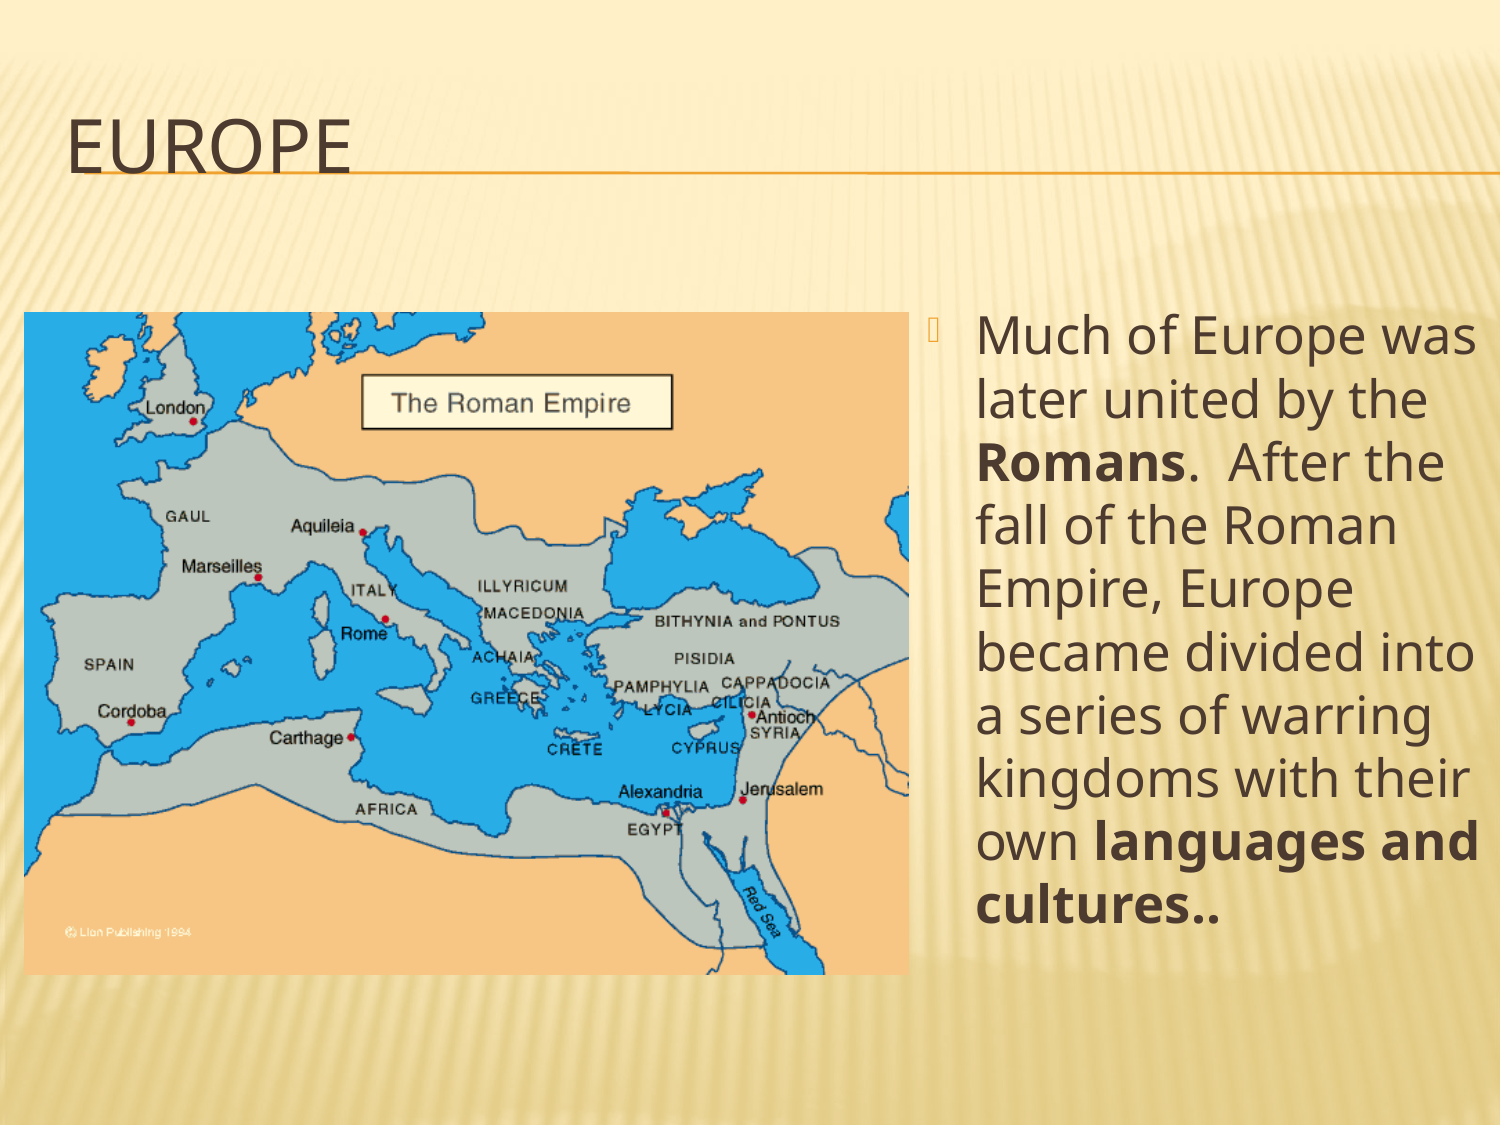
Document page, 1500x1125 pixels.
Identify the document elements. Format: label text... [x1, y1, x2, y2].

title Europe [50, 75, 1475, 213]
picture [24, 312, 909, 976]
list Much of Europe was later united by the Romans. After the fall of the Roman Empire, Europe became divided into a series of warring kingdoms with their own languages and cultures.. [912, 295, 1500, 1038]
